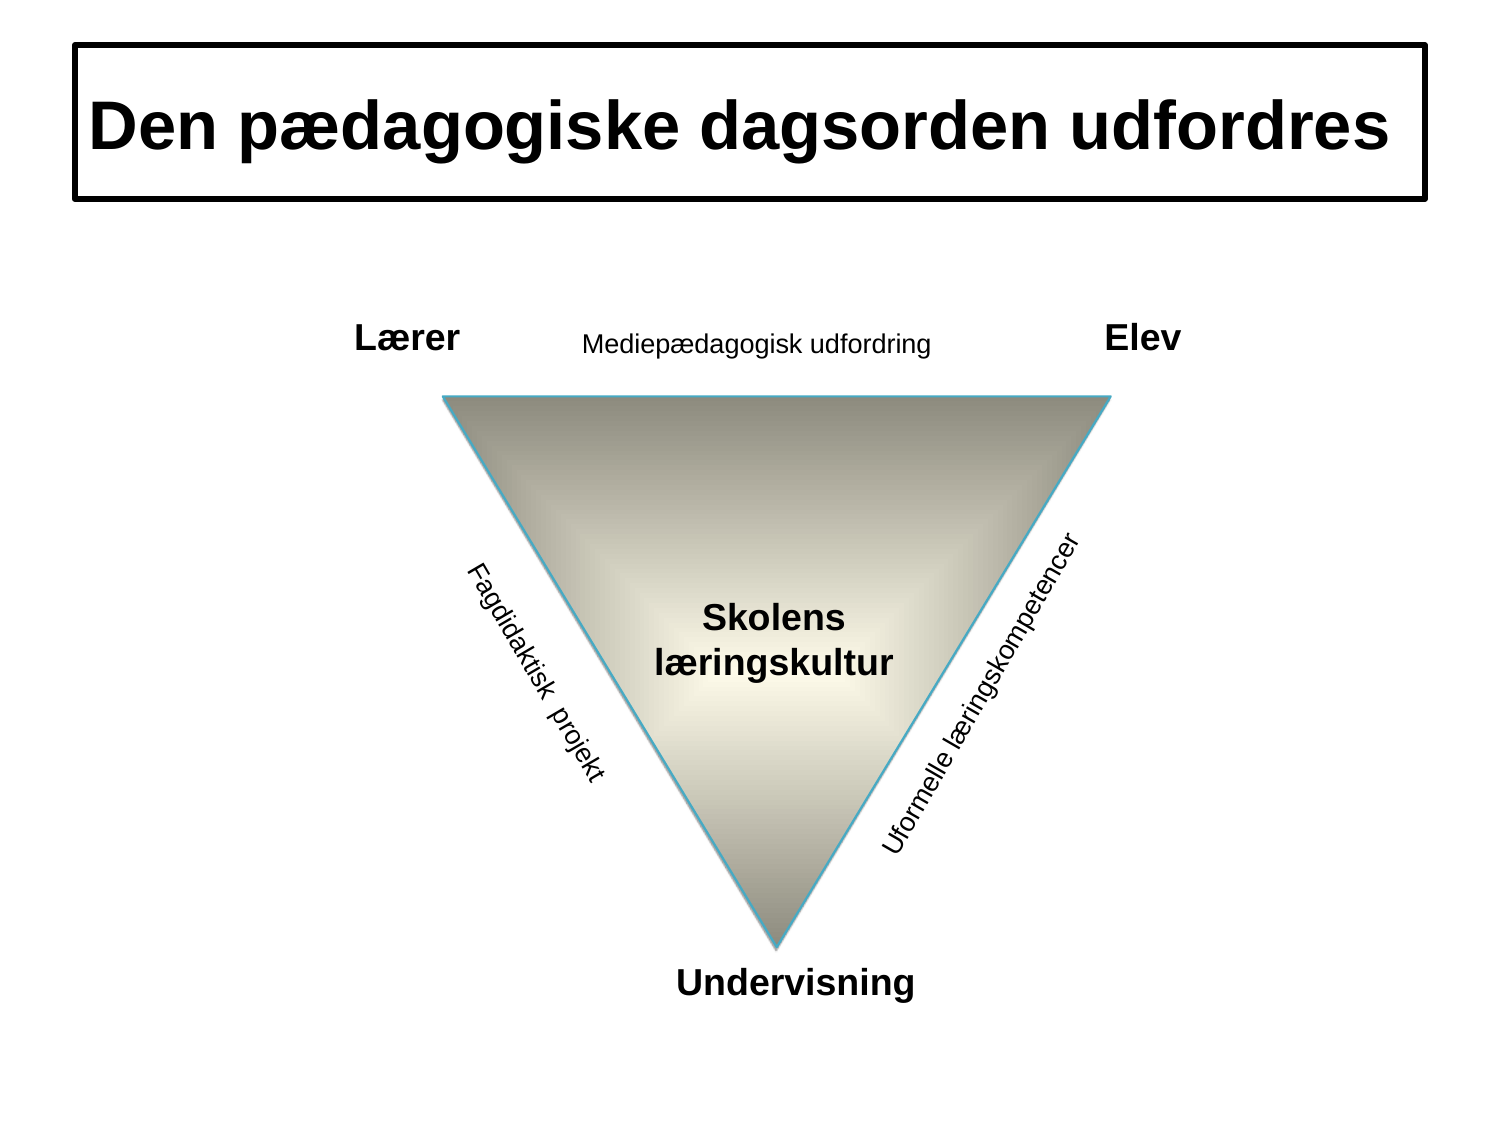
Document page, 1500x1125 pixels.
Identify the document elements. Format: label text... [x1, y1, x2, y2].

text_box Skolens læringskultur [609, 584, 939, 692]
text_box Lærer [339, 304, 485, 367]
text_box [622, 692, 932, 948]
text_box Uformelle læringskompetencer [836, 424, 1150, 918]
text_box Fagdidaktisk projekt [412, 485, 657, 847]
text_box Mediepædagogisk udfordring [537, 317, 1010, 370]
text_box Elev [1089, 304, 1207, 413]
text_box [442, 396, 1101, 680]
text_box Undervisning [609, 949, 973, 1012]
title Den pædagogiske dagsorden udfordres [74, 45, 1425, 200]
